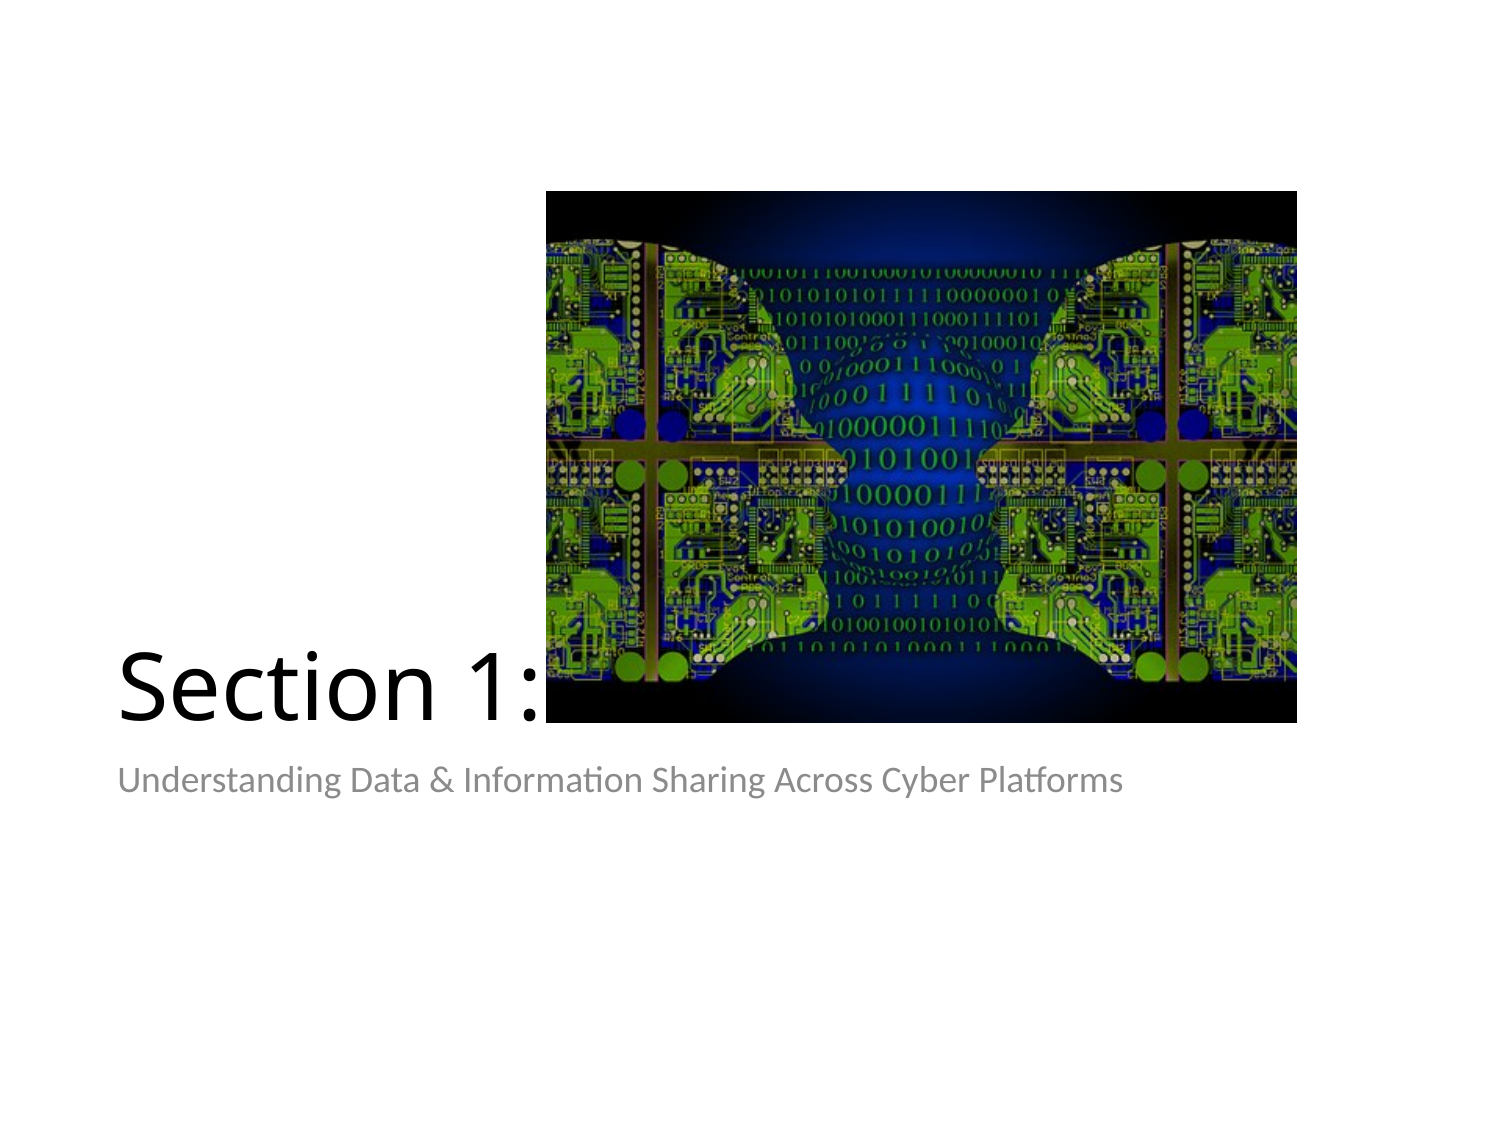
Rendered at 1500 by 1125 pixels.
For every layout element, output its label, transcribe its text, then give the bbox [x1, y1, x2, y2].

list Understanding Data & Information Sharing Across Cyber Platforms [102, 752, 1397, 1000]
title Section 1: [102, 280, 1397, 749]
picture [546, 191, 1297, 723]
